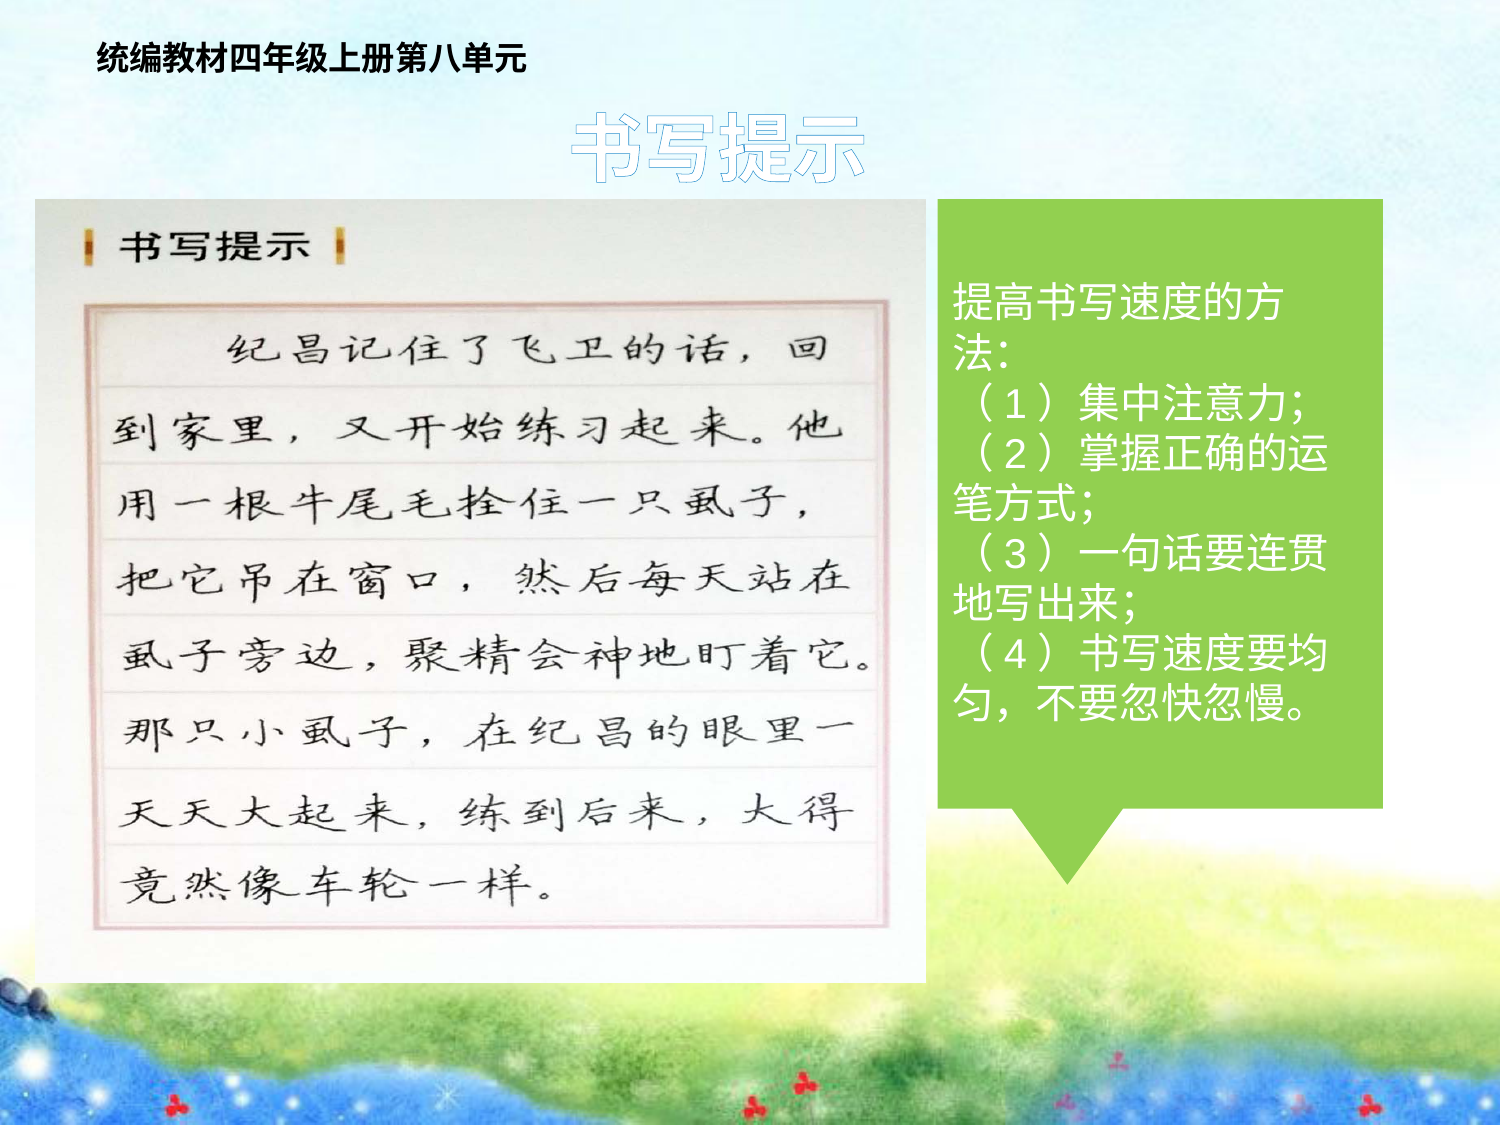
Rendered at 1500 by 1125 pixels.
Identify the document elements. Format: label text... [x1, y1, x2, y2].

picture [0, 0, 1500, 1125]
text_box 提高书写速度的方法： （1）集中注意力； （2）掌握正确的运笔方式； （3）一句话要连贯地写出来； （4）书写速度要均匀，不要忽快忽慢。 [936, 198, 1384, 887]
text_box 统编教材四年级上册第八单元 [81, 29, 544, 85]
text_box 书写提示 [468, 93, 967, 199]
